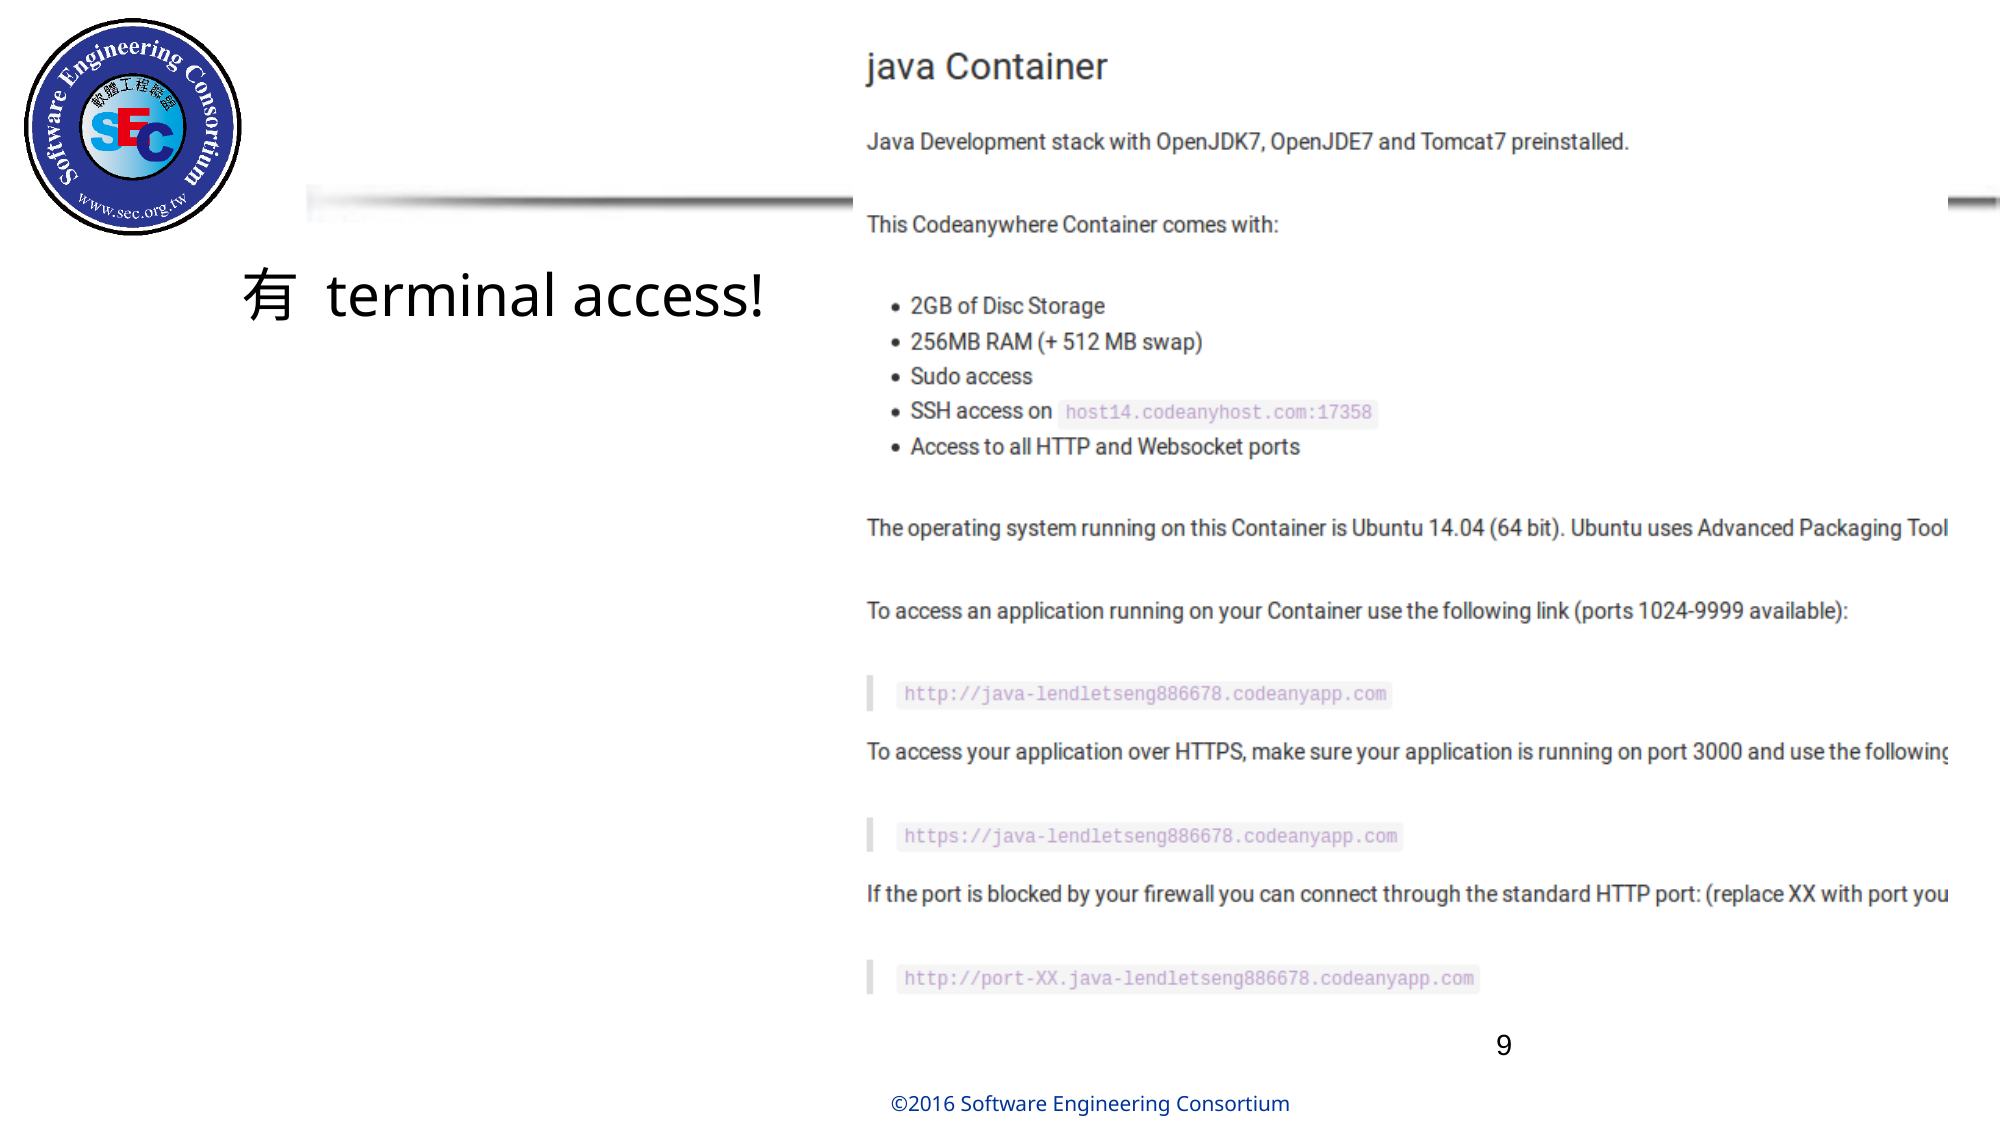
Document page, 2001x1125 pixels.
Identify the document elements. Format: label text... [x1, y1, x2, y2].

picture [306, 42, 2000, 1022]
slide_number ‹#› [1481, 1030, 1898, 1094]
picture [0, 0, 265, 259]
list 有 terminal access! [196, 243, 848, 1000]
